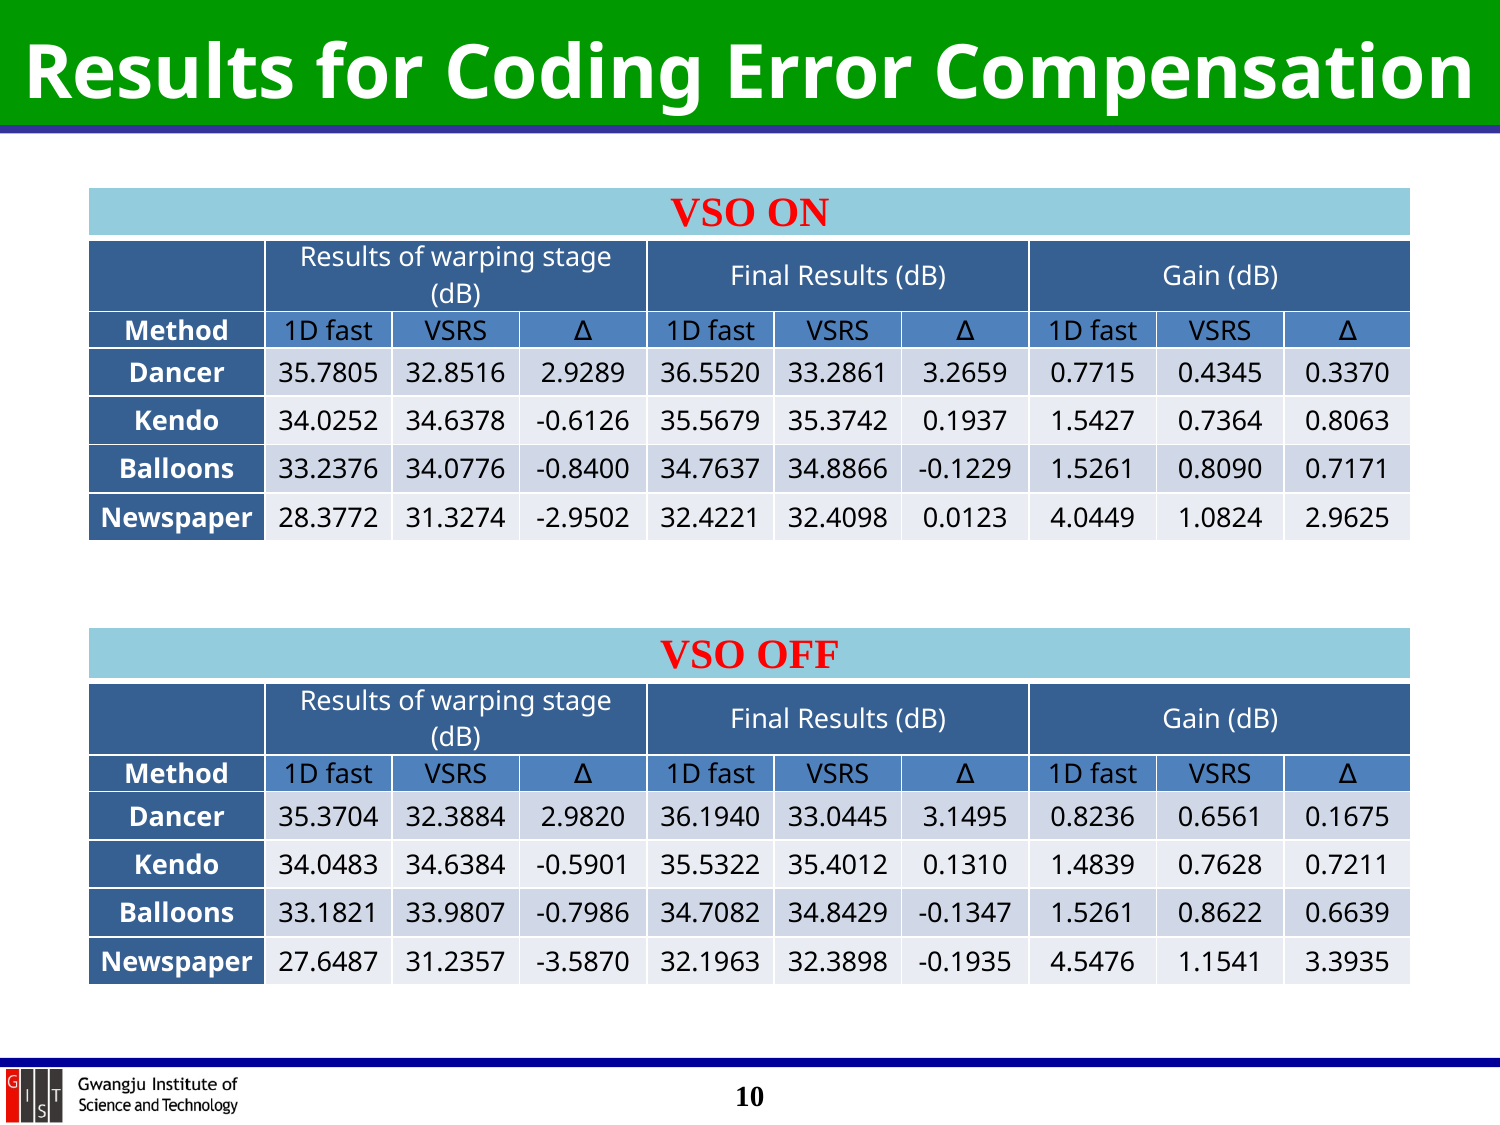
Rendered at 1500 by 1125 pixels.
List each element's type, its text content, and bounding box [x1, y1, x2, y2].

table_cell VSRS [393, 312, 519, 347]
table_cell 0.7715 [1030, 349, 1156, 395]
table_cell 31.3274 [393, 494, 519, 540]
table_cell Results of warping stage (dB) [266, 241, 646, 311]
table_cell 34.6384 [393, 841, 519, 887]
table_cell ∆ [1285, 756, 1410, 791]
table_cell 0.6639 [1285, 889, 1410, 936]
table_cell 35.5679 [648, 397, 773, 444]
table_cell 2.9289 [520, 349, 646, 395]
table_cell Method [89, 756, 264, 791]
title Results for Coding Error Compensation [0, 12, 1500, 126]
table_cell -0.7986 [520, 889, 646, 936]
table_cell 0.6561 [1157, 792, 1283, 839]
table_cell 3.1495 [902, 792, 1028, 839]
table_cell 1.5427 [1030, 397, 1156, 444]
table_cell 28.3772 [266, 494, 391, 540]
table_cell Kendo [89, 841, 264, 887]
table_cell -0.1935 [902, 938, 1028, 984]
table_cell Results of warping stage (dB) [266, 684, 646, 754]
table_cell 0.8622 [1157, 889, 1283, 936]
table_cell 0.0123 [902, 494, 1028, 540]
table_header VSO ON [89, 188, 1410, 235]
table_cell 32.4221 [648, 494, 773, 540]
table_cell ∆ [520, 312, 646, 347]
table_cell Balloons [89, 889, 264, 936]
table_cell 34.0483 [266, 841, 391, 887]
table_cell 34.6378 [393, 397, 519, 444]
table_cell 32.8516 [393, 349, 519, 395]
table_cell 0.4345 [1157, 349, 1283, 395]
table_cell 34.0776 [393, 445, 519, 492]
table_cell 1.0824 [1157, 494, 1283, 540]
table_cell 0.7628 [1157, 841, 1283, 887]
table_cell 2.9820 [520, 792, 646, 839]
table_cell 36.1940 [648, 792, 773, 839]
table_cell VSRS [393, 756, 519, 791]
table_cell Gain (dB) [1030, 684, 1410, 754]
slide_number 10 [575, 1065, 925, 1125]
table_cell 1.5261 [1030, 445, 1156, 492]
table_cell 32.3884 [393, 792, 519, 839]
table_cell Newspaper [89, 494, 264, 540]
table_cell 4.5476 [1030, 938, 1156, 984]
table_cell 1.1541 [1157, 938, 1283, 984]
table_cell 33.0445 [775, 792, 901, 839]
table_cell 1D fast [266, 312, 391, 347]
table_cell -3.5870 [520, 938, 646, 984]
table_cell 32.3898 [775, 938, 901, 984]
picture [6, 1069, 238, 1123]
table_cell 35.3704 [266, 792, 391, 839]
table_cell 0.1937 [902, 397, 1028, 444]
table_cell 27.6487 [266, 938, 391, 984]
table_cell 0.7211 [1285, 841, 1410, 887]
table_cell VSRS [1157, 312, 1283, 347]
table_cell 0.1675 [1285, 792, 1410, 839]
table_cell VSRS [1157, 756, 1283, 791]
table_cell 34.7082 [648, 889, 773, 936]
table_cell 33.2861 [775, 349, 901, 395]
table_cell 34.7637 [648, 445, 773, 492]
table_cell ∆ [902, 756, 1028, 791]
table_cell 1D fast [266, 756, 391, 791]
table_cell -0.8400 [520, 445, 646, 492]
table_cell 2.9625 [1285, 494, 1410, 540]
table_cell 1D fast [648, 312, 773, 347]
table_cell Dancer [89, 792, 264, 839]
table_cell 32.4098 [775, 494, 901, 540]
table_cell 33.9807 [393, 889, 519, 936]
table_cell 35.5322 [648, 841, 773, 887]
table_cell 33.1821 [266, 889, 391, 936]
table_cell 33.2376 [266, 445, 391, 492]
table_cell -0.1347 [902, 889, 1028, 936]
table_cell 1D fast [648, 756, 773, 791]
table_cell VSRS [775, 312, 901, 347]
table_cell Final Results (dB) [648, 684, 1028, 754]
table_cell [89, 684, 264, 754]
table_cell ∆ [1285, 312, 1410, 347]
table_cell 0.8063 [1285, 397, 1410, 444]
table_cell 35.7805 [266, 349, 391, 395]
table_cell 1.5261 [1030, 889, 1156, 936]
table_cell 3.3935 [1285, 938, 1410, 984]
table_cell ∆ [902, 312, 1028, 347]
table_cell 31.2357 [393, 938, 519, 984]
table_cell Dancer [89, 349, 264, 395]
table_cell 34.8429 [775, 889, 901, 936]
table_cell 0.8090 [1157, 445, 1283, 492]
table_cell 0.8236 [1030, 792, 1156, 839]
table_cell 0.3370 [1285, 349, 1410, 395]
table_cell 35.3742 [775, 397, 901, 444]
table_cell 3.2659 [902, 349, 1028, 395]
table_cell 32.1963 [648, 938, 773, 984]
table_cell -2.9502 [520, 494, 646, 540]
table_cell Balloons [89, 445, 264, 492]
table_cell 1D fast [1030, 312, 1156, 347]
table_cell 34.8866 [775, 445, 901, 492]
table_cell 1.4839 [1030, 841, 1156, 887]
table_cell 1D fast [1030, 756, 1156, 791]
table_cell -0.6126 [520, 397, 646, 444]
table_cell 0.7364 [1157, 397, 1283, 444]
table_cell [89, 241, 264, 311]
table_cell ∆ [520, 756, 646, 791]
table_header VSO OFF [89, 628, 1410, 678]
table_cell Newspaper [89, 938, 264, 984]
table_cell -0.1229 [902, 445, 1028, 492]
table_cell 34.0252 [266, 397, 391, 444]
table_cell 4.0449 [1030, 494, 1156, 540]
table_cell 36.5520 [648, 349, 773, 395]
table_cell 0.7171 [1285, 445, 1410, 492]
table_cell VSRS [775, 756, 901, 791]
table_cell 35.4012 [775, 841, 901, 887]
table_cell -0.5901 [520, 841, 646, 887]
table_cell Method [89, 312, 264, 347]
table_cell Final Results (dB) [648, 241, 1028, 311]
table_cell Gain (dB) [1030, 241, 1410, 311]
table_cell Kendo [89, 397, 264, 444]
table_cell 0.1310 [902, 841, 1028, 887]
